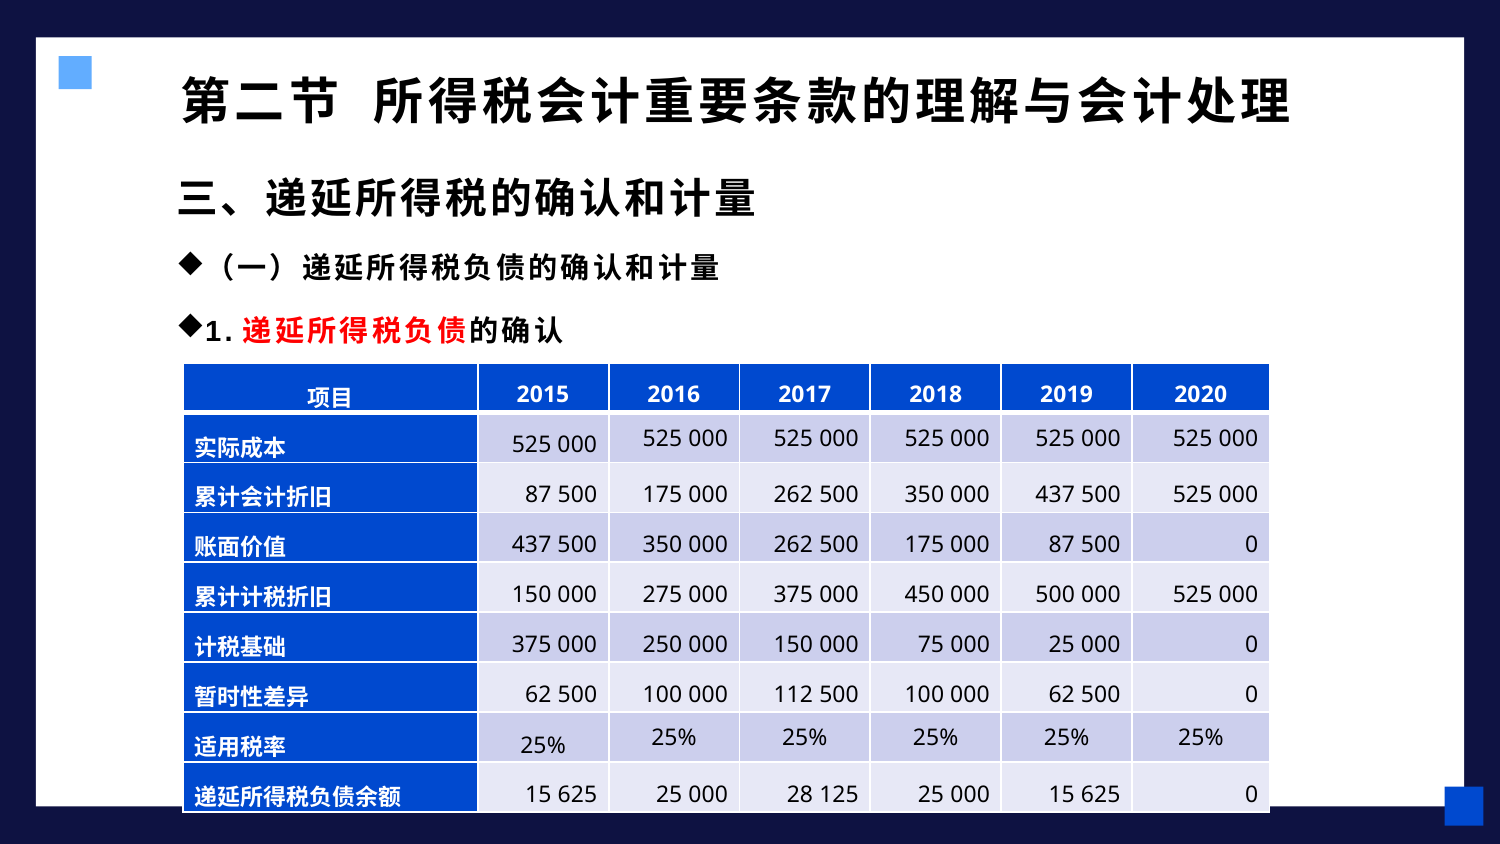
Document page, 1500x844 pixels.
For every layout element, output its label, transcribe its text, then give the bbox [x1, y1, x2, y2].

table_cell 25 000 [1002, 613, 1131, 661]
table_cell 实际成本 [184, 415, 477, 462]
table_cell 350 000 [610, 513, 739, 561]
table_cell 437 500 [479, 513, 608, 561]
table_header 项目 [184, 364, 477, 410]
table_cell 累计会计折旧 [184, 463, 477, 512]
table_cell 账面价值 [184, 513, 477, 561]
table_cell 75 000 [871, 613, 1000, 661]
table_cell 25% [1002, 713, 1131, 761]
table_cell 350 000 [871, 463, 1000, 512]
table_cell 525 000 [871, 415, 1000, 462]
table_cell 112 500 [740, 663, 869, 711]
table_cell 0 [1133, 513, 1269, 561]
table_header 2019 [1002, 364, 1131, 410]
table_cell 62 500 [1002, 663, 1131, 711]
table_cell 0 [1133, 613, 1269, 661]
table_cell 250 000 [610, 613, 739, 661]
table_cell 15 625 [1002, 763, 1131, 811]
table_cell 25 000 [871, 763, 1000, 811]
table_cell 适用税率 [184, 713, 477, 761]
table_header 2018 [871, 364, 1000, 410]
table_cell 25% [610, 713, 739, 761]
table_cell 525 000 [740, 415, 869, 462]
table_cell 150 000 [740, 613, 869, 661]
table_cell 100 000 [610, 663, 739, 711]
table_cell 450 000 [871, 563, 1000, 611]
table_cell 375 000 [479, 613, 608, 661]
table_cell 25% [740, 713, 869, 761]
table_header 2017 [740, 364, 869, 410]
title 第二节 所得税会计重要条款的理解与会计处理 [141, 48, 1327, 138]
table_cell 262 500 [740, 513, 869, 561]
table_header 2020 [1133, 364, 1269, 410]
table_header 2015 [479, 364, 608, 410]
table_header 2016 [610, 364, 739, 410]
table_cell 25 000 [610, 763, 739, 811]
table_cell 87 500 [1002, 513, 1131, 561]
table_cell 递延所得税负债余额 [184, 763, 477, 811]
table_cell 525 000 [1133, 415, 1269, 462]
table_cell 28 125 [740, 763, 869, 811]
table_cell 0 [1133, 663, 1269, 711]
table_cell 175 000 [871, 513, 1000, 561]
table_cell 500 000 [1002, 563, 1131, 611]
table_cell 25% [479, 713, 608, 761]
table_cell 累计计税折旧 [184, 563, 477, 611]
table_cell 275 000 [610, 563, 739, 611]
table_cell 525 000 [1133, 463, 1269, 512]
table_cell 25% [871, 713, 1000, 761]
table_cell 525 000 [1133, 563, 1269, 611]
table_cell 525 000 [479, 415, 608, 462]
table_cell 525 000 [1002, 415, 1131, 462]
table_cell 100 000 [871, 663, 1000, 711]
table_cell 62 500 [479, 663, 608, 711]
table_cell 437 500 [1002, 463, 1131, 512]
table_cell 87 500 [479, 463, 608, 512]
table_cell 525 000 [610, 415, 739, 462]
table_cell 暂时性差异 [184, 663, 477, 711]
table_cell 175 000 [610, 463, 739, 512]
table_cell 25% [1133, 713, 1269, 761]
table_cell 15 625 [479, 763, 608, 811]
table_cell 计税基础 [184, 613, 477, 661]
table_cell 150 000 [479, 563, 608, 611]
table_cell 375 000 [740, 563, 869, 611]
list 三、递延所得税的确认和计量 （一）递延所得税负债的确认和计量 1.递延所得税负债的确认 [159, 161, 1354, 586]
table_cell 262 500 [740, 463, 869, 512]
table_cell 0 [1133, 763, 1269, 811]
